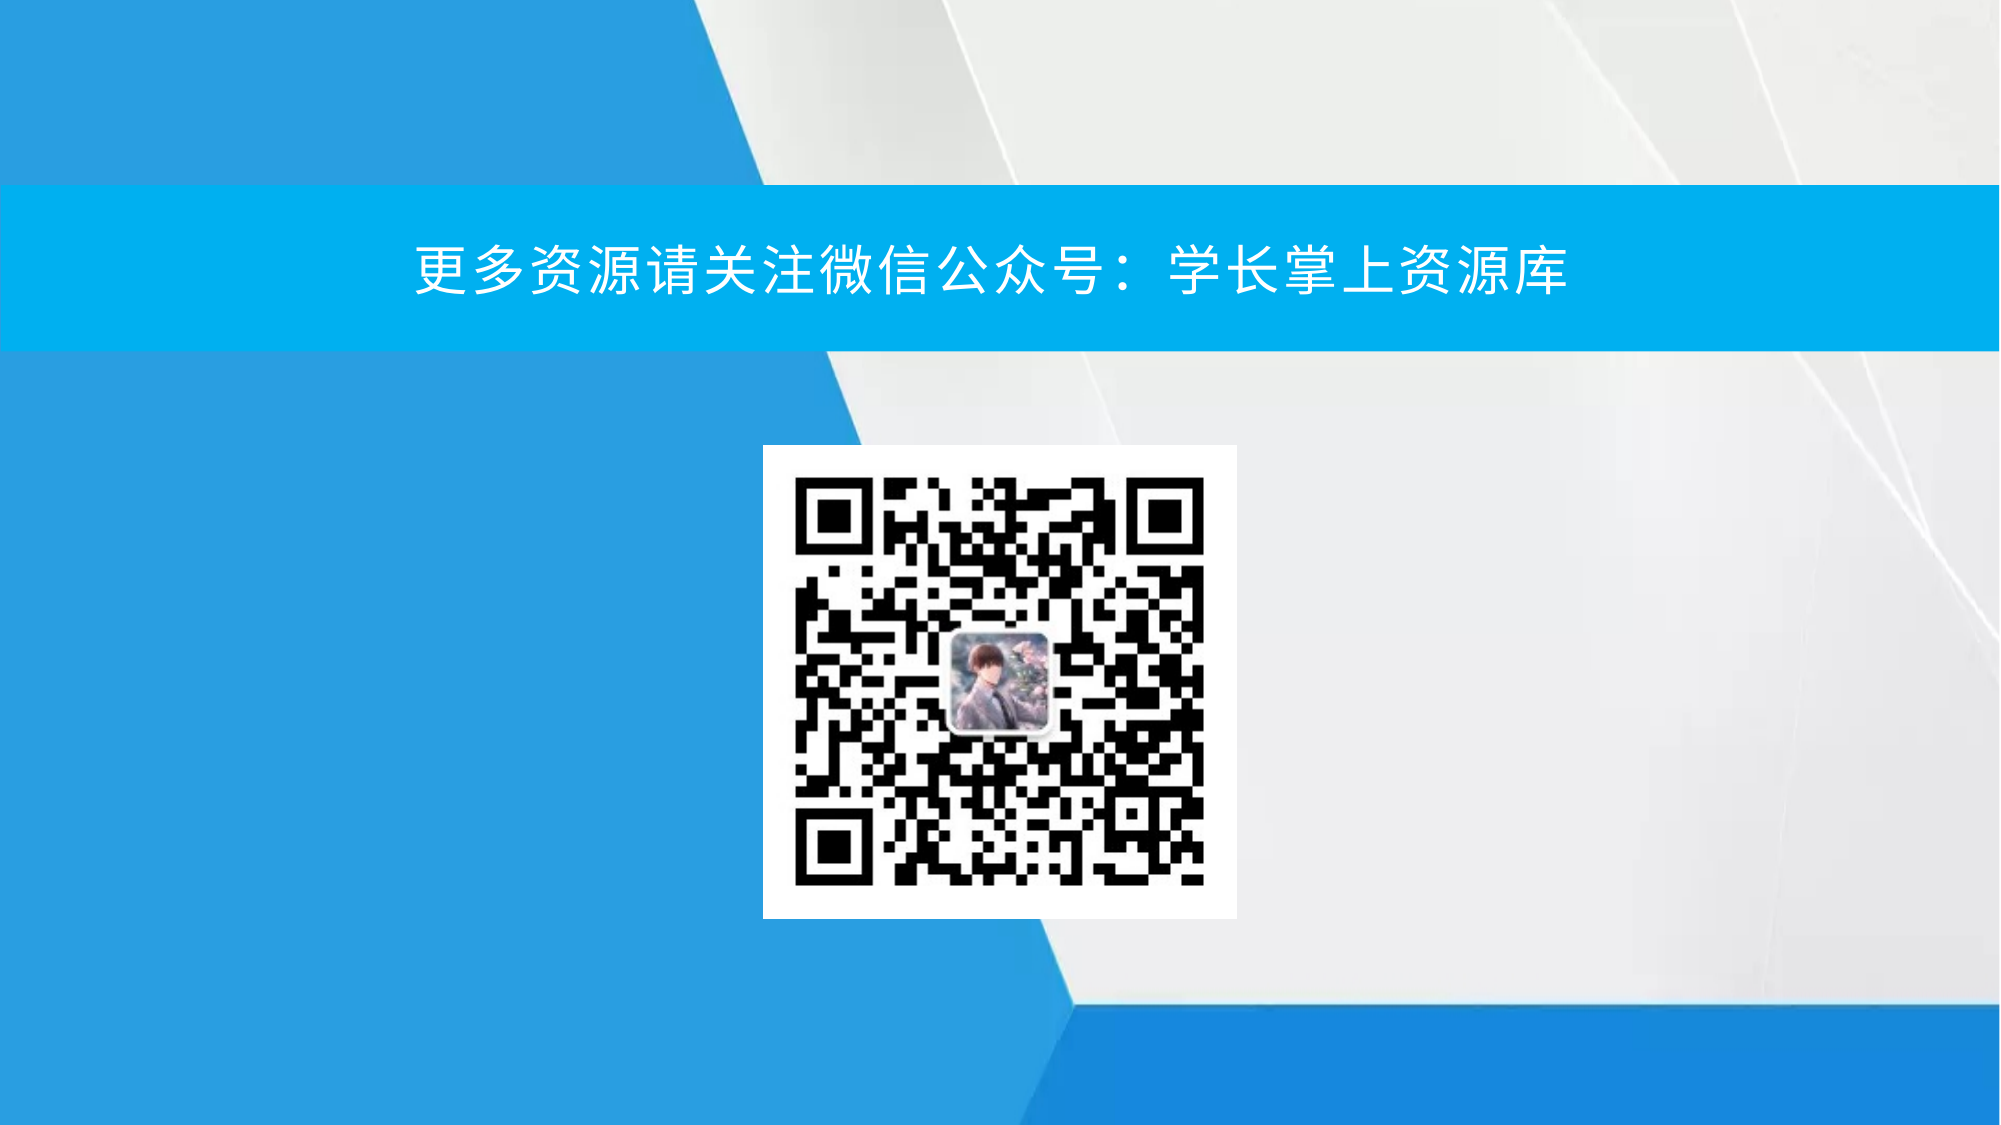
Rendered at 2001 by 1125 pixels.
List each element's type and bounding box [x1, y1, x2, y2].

text_box [1, 185, 1999, 352]
picture [0, 0, 2000, 184]
picture [0, 352, 2000, 1125]
